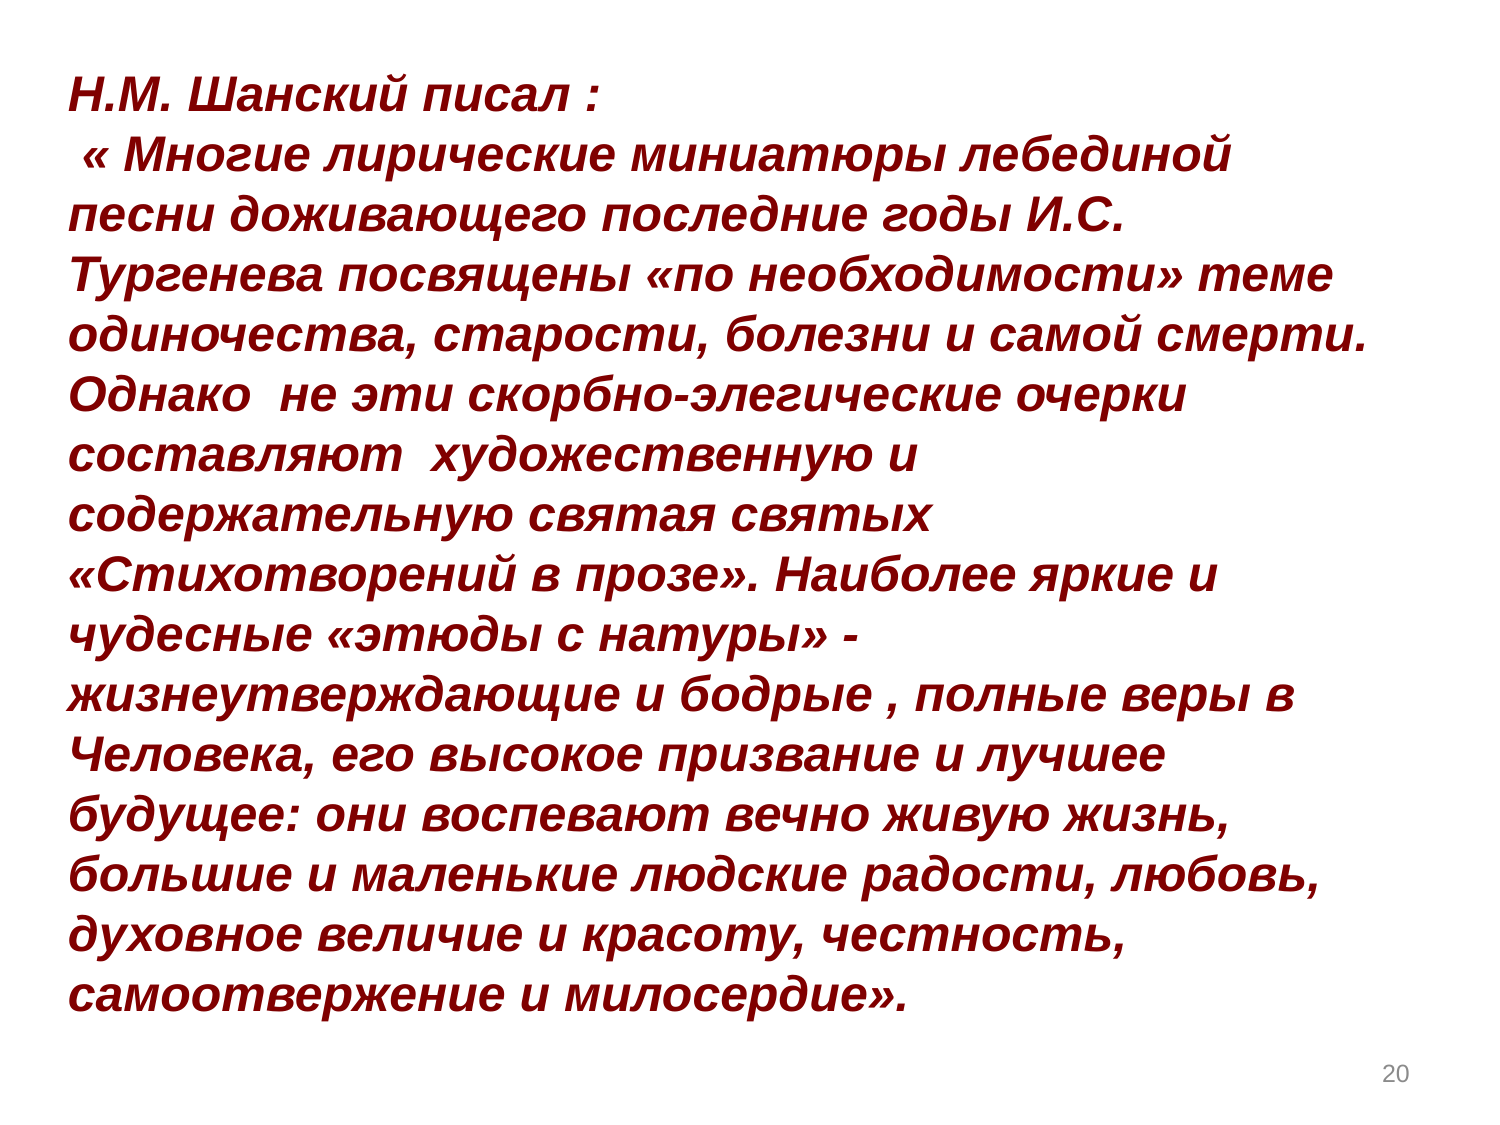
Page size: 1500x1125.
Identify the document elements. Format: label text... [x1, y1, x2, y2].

text_box Н.М. Шанский писал : « Многие лирические миниатюры лебединой песни доживающего последние годы И.С. Тургенева посвящены «по необходимости» теме одиночества, старости, болезни и самой смерти. Однако не эти скорбно-элегические очерки составляют художественную и содержательную святая святых «Стихотворений в прозе». Наиболее яркие и чудесные «этюды с натуры» - жизнеутверждающие и бодрые , полные веры в Человека, его высокое призвание и лучшее будущее: они воспевают вечно живую жизнь, большие и маленькие людские радости, любовь, духовное величие и красоту, честность, самоотвержение и милосердие». [53, 54, 1388, 1029]
slide_number 20 [1074, 1042, 1425, 1103]
